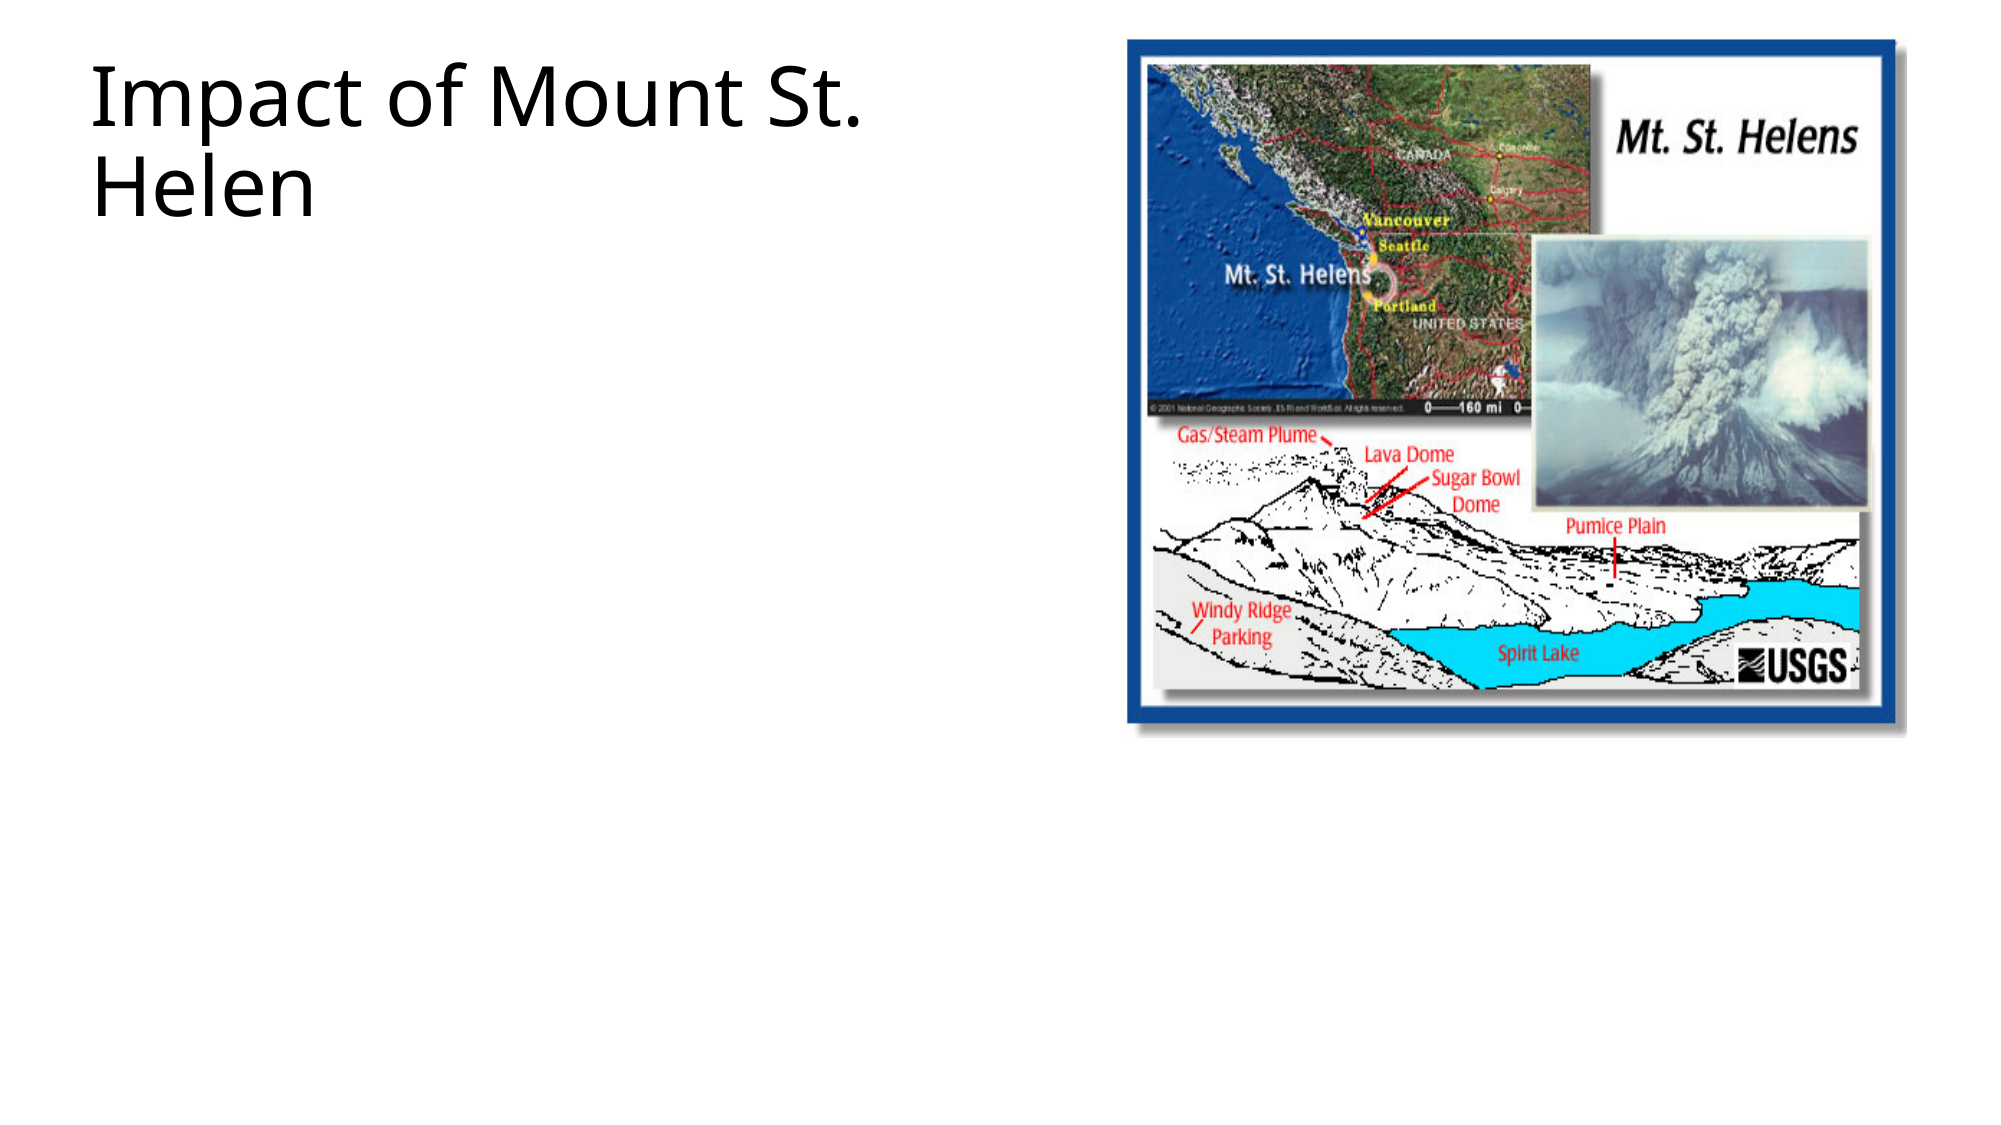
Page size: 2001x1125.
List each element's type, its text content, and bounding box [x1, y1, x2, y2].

title Impact of Mount St. Helen [75, 38, 1126, 252]
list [1126, 38, 1907, 738]
